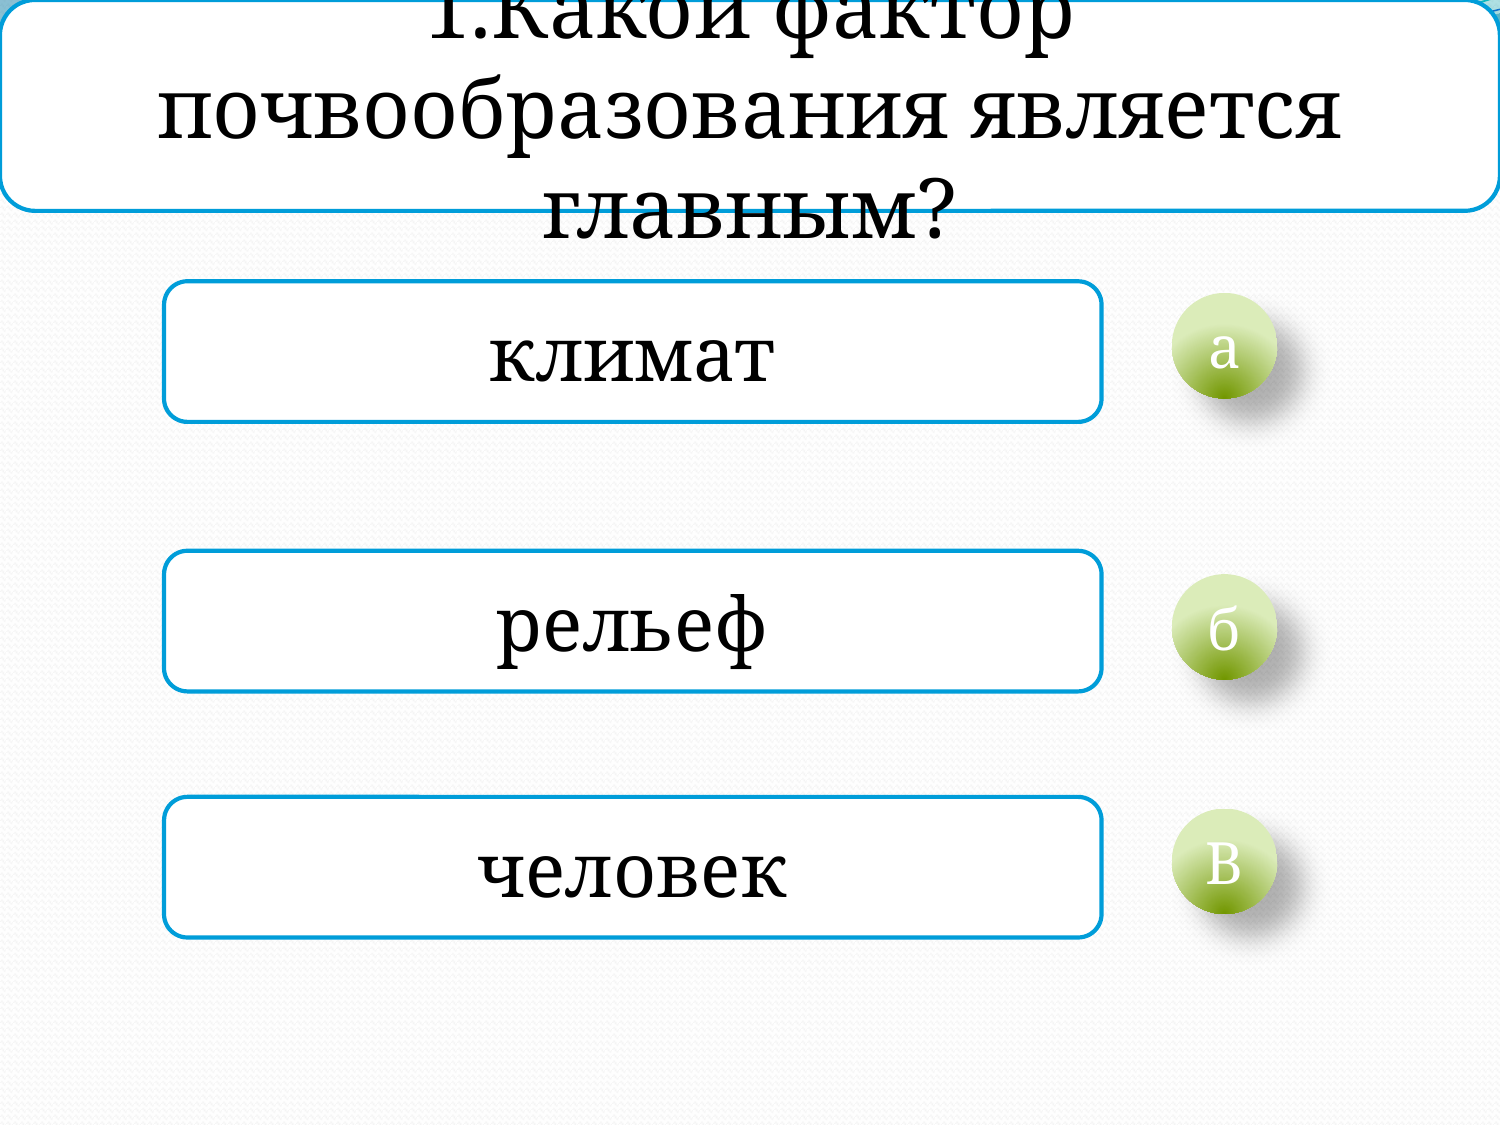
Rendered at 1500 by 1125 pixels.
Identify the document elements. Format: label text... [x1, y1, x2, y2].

text_box а [1171, 292, 1279, 400]
text_box В [1171, 807, 1279, 915]
text_box 1.Какой фактор почвообразования является главным? [0, 0, 1500, 213]
text_box б [1171, 573, 1279, 681]
text_box человек [161, 794, 1104, 940]
text_box климат [161, 279, 1104, 424]
text_box рельеф [161, 548, 1104, 694]
